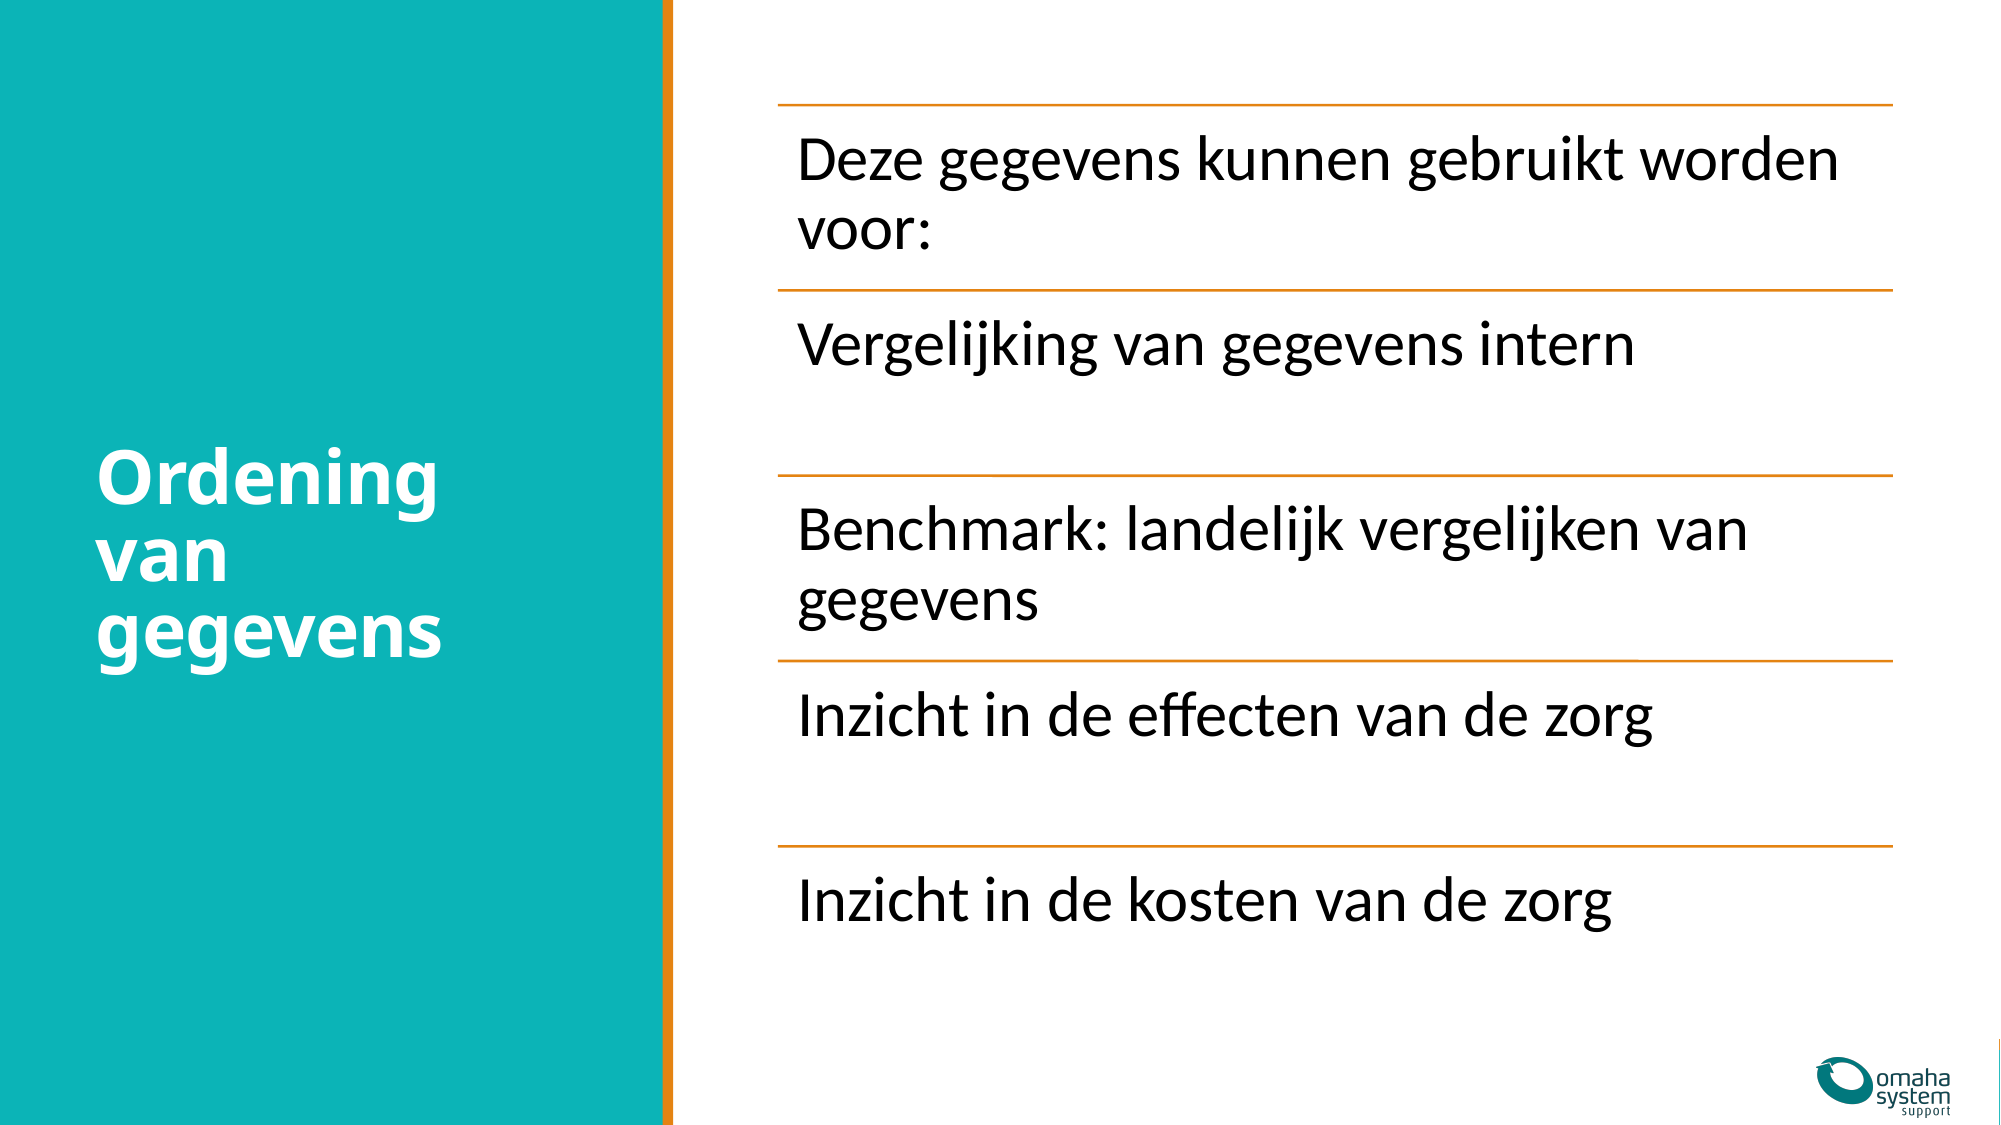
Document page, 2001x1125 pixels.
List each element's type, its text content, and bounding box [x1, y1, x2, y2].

title Ordening van gegevens [80, 84, 587, 1032]
text_box [661, 0, 674, 1125]
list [777, 104, 1894, 1033]
picture [1815, 1057, 1951, 1119]
text_box [0, 0, 661, 1125]
text_box [674, 0, 2000, 1125]
